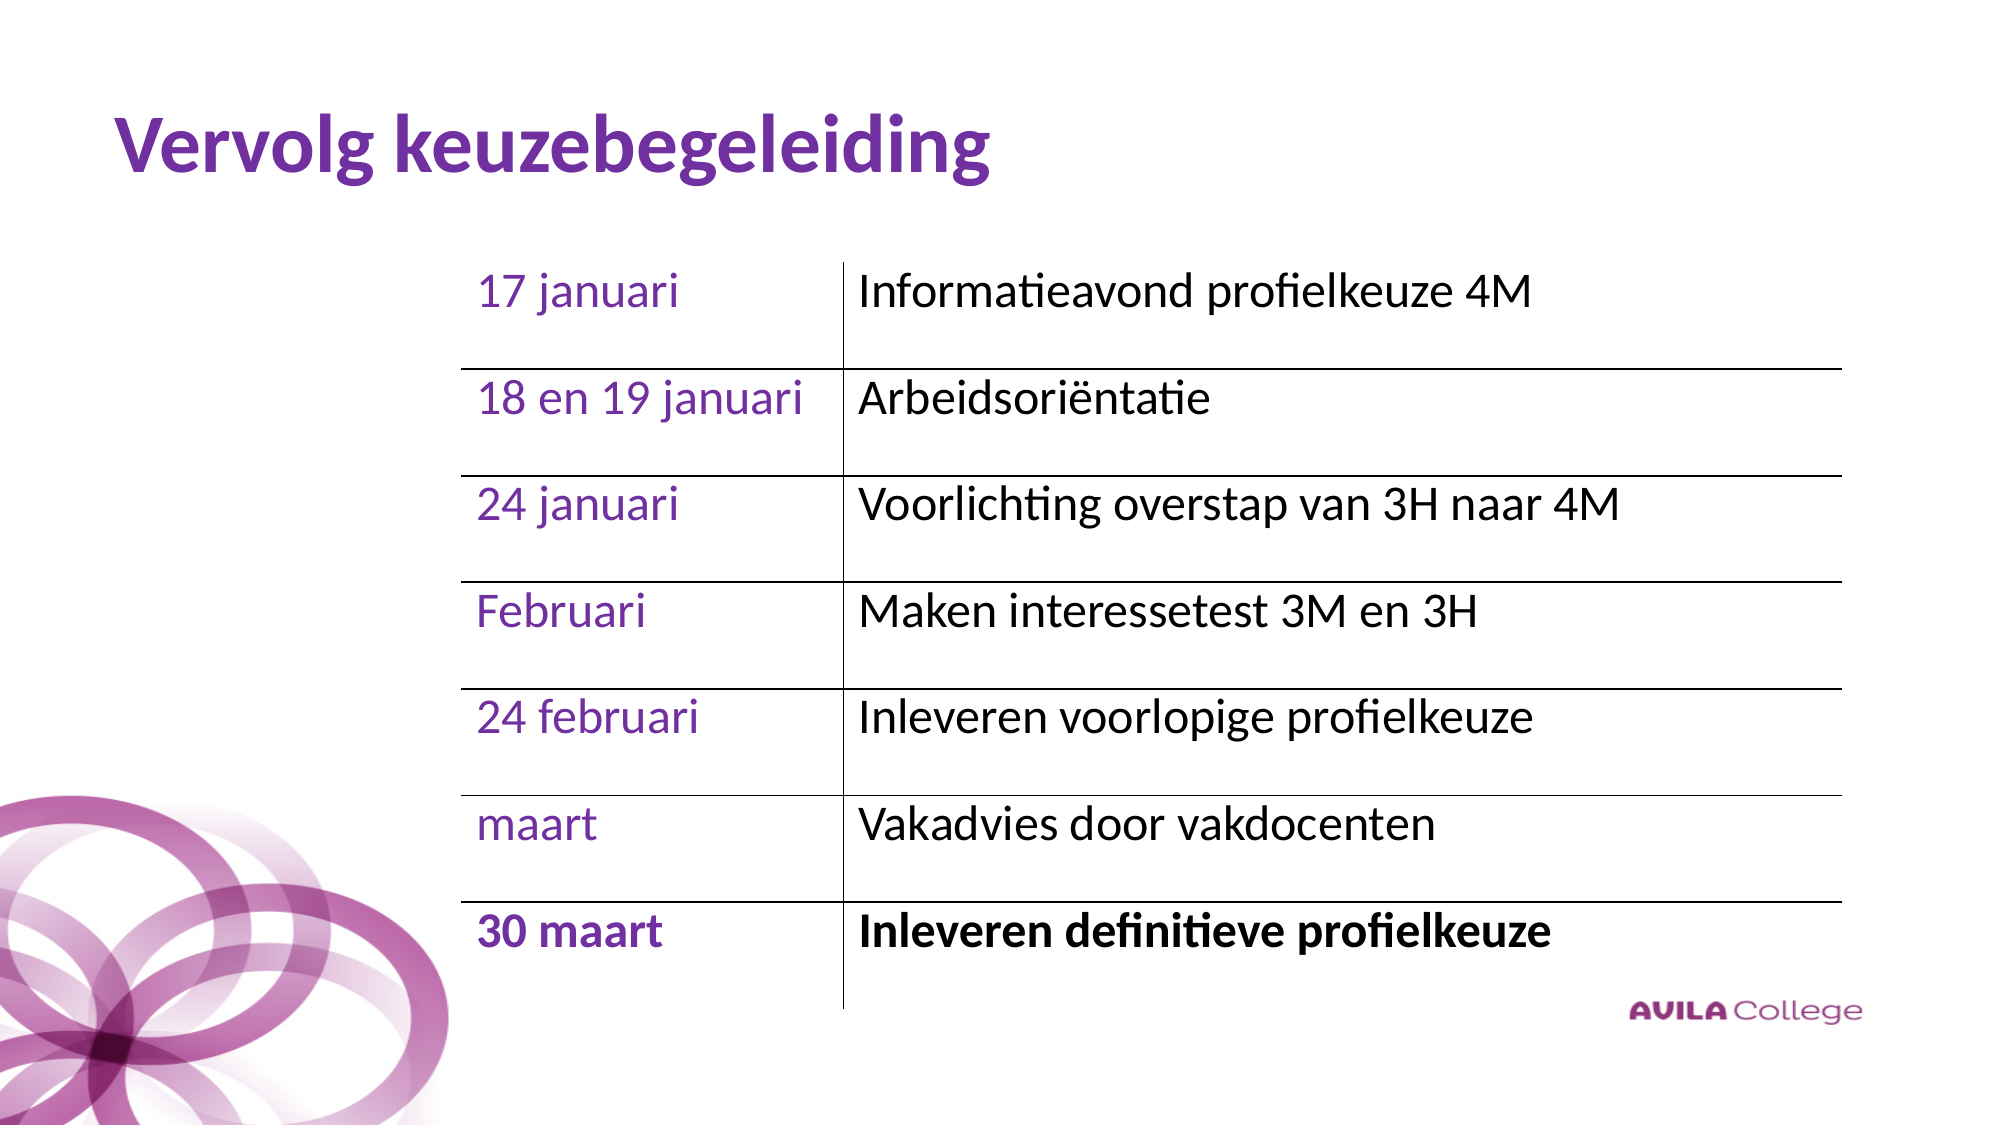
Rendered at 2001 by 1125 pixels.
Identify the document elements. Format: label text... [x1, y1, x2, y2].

picture [0, 0, 2000, 1125]
table_cell maart [461, 796, 843, 901]
title Vervolg keuzebegeleiding [99, 45, 1900, 233]
table_header Informatieavond profielkeuze 4M [844, 262, 1842, 368]
table_header 17 januari [461, 262, 843, 368]
table_cell 24 januari [461, 477, 843, 581]
table_cell 18 en 19 januari [461, 370, 843, 475]
table_cell Maken interessetest 3M en 3H [844, 583, 1842, 688]
table_cell Arbeidsoriëntatie [844, 370, 1842, 475]
table_cell Vakadvies door vakdocenten [844, 796, 1842, 901]
table_cell Voorlichting overstap van 3H naar 4M [844, 477, 1842, 581]
table_cell Februari [461, 583, 843, 688]
table_cell Inleveren voorlopige profielkeuze [844, 690, 1842, 795]
table_cell Inleveren definitieve profielkeuze [844, 903, 1842, 1009]
table_cell 30 maart [461, 903, 843, 1009]
table_cell 24 februari [461, 690, 843, 795]
